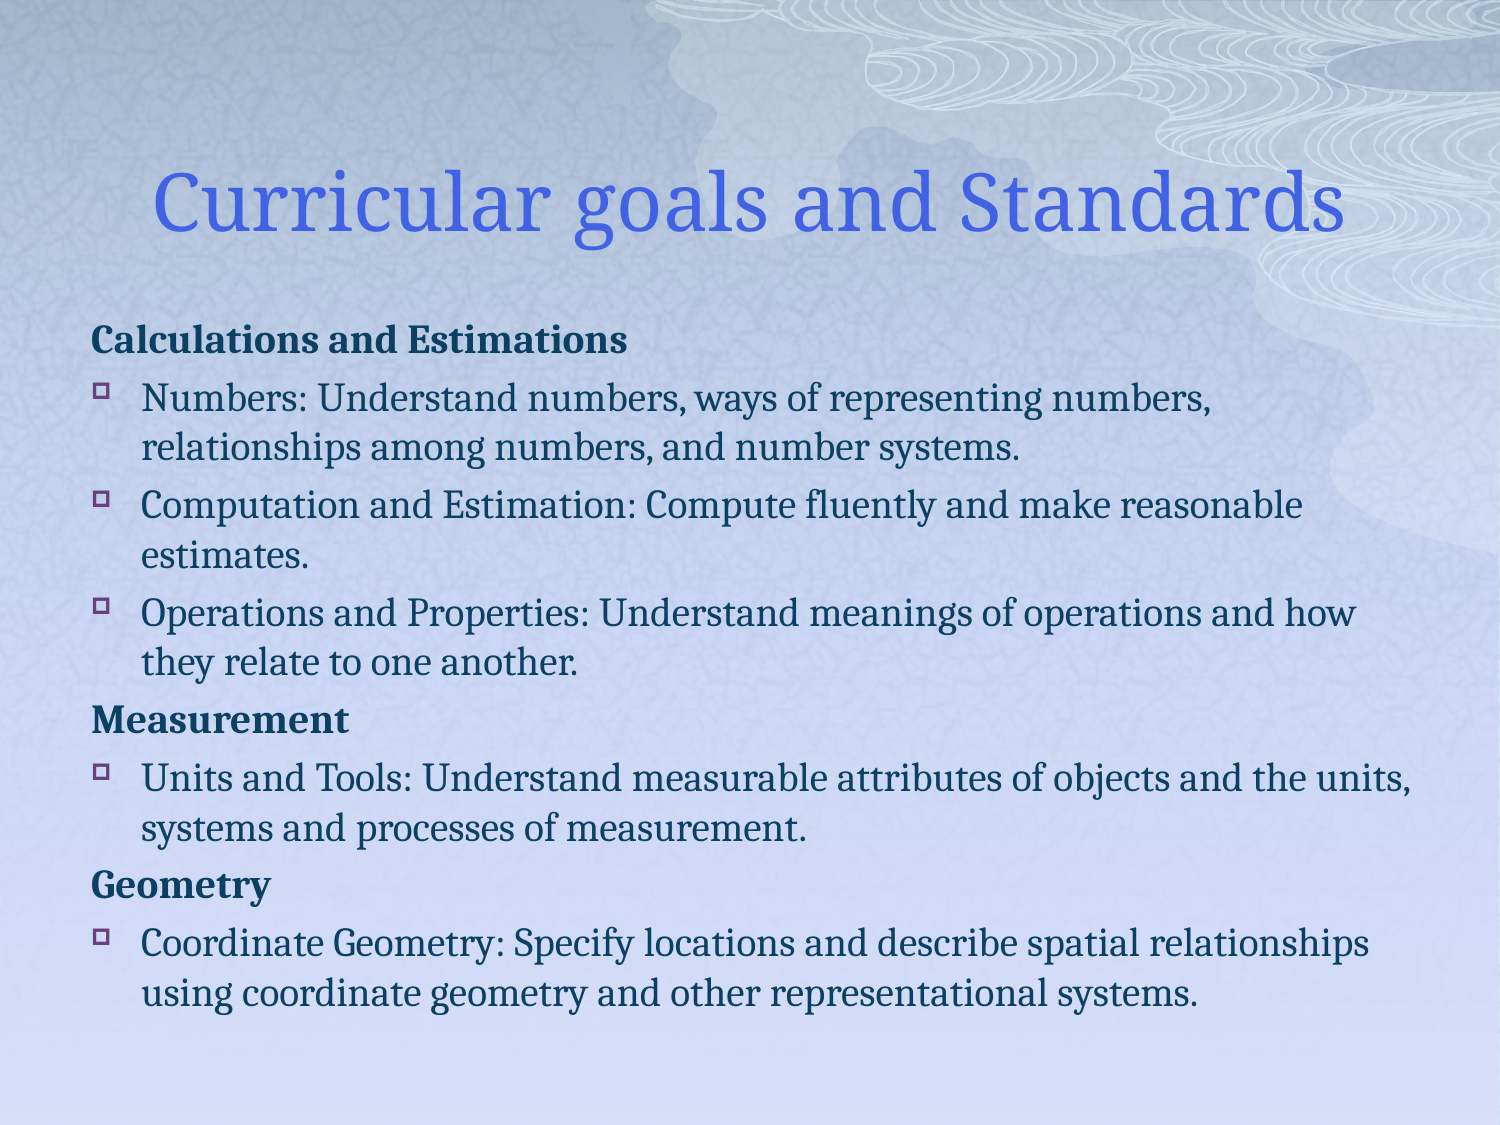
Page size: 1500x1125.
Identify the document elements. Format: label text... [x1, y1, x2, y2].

list Calculations and Estimations Numbers: Understand numbers, ways of representing numbers, relationships among numbers, and number systems. Computation and Estimation: Compute fluently and make reasonable estimates. Operations and Properties: Understand meanings of operations and how they relate to one another. Measurement Units and Tools: Understand measurable attributes of objects and the units, systems and processes of measurement. Geometry Coordinate Geometry: Specify locations and describe spatial relationships using coordinate geometry and other representational systems. [76, 304, 1430, 1032]
title Curricular goals and Standards [75, 105, 1425, 293]
